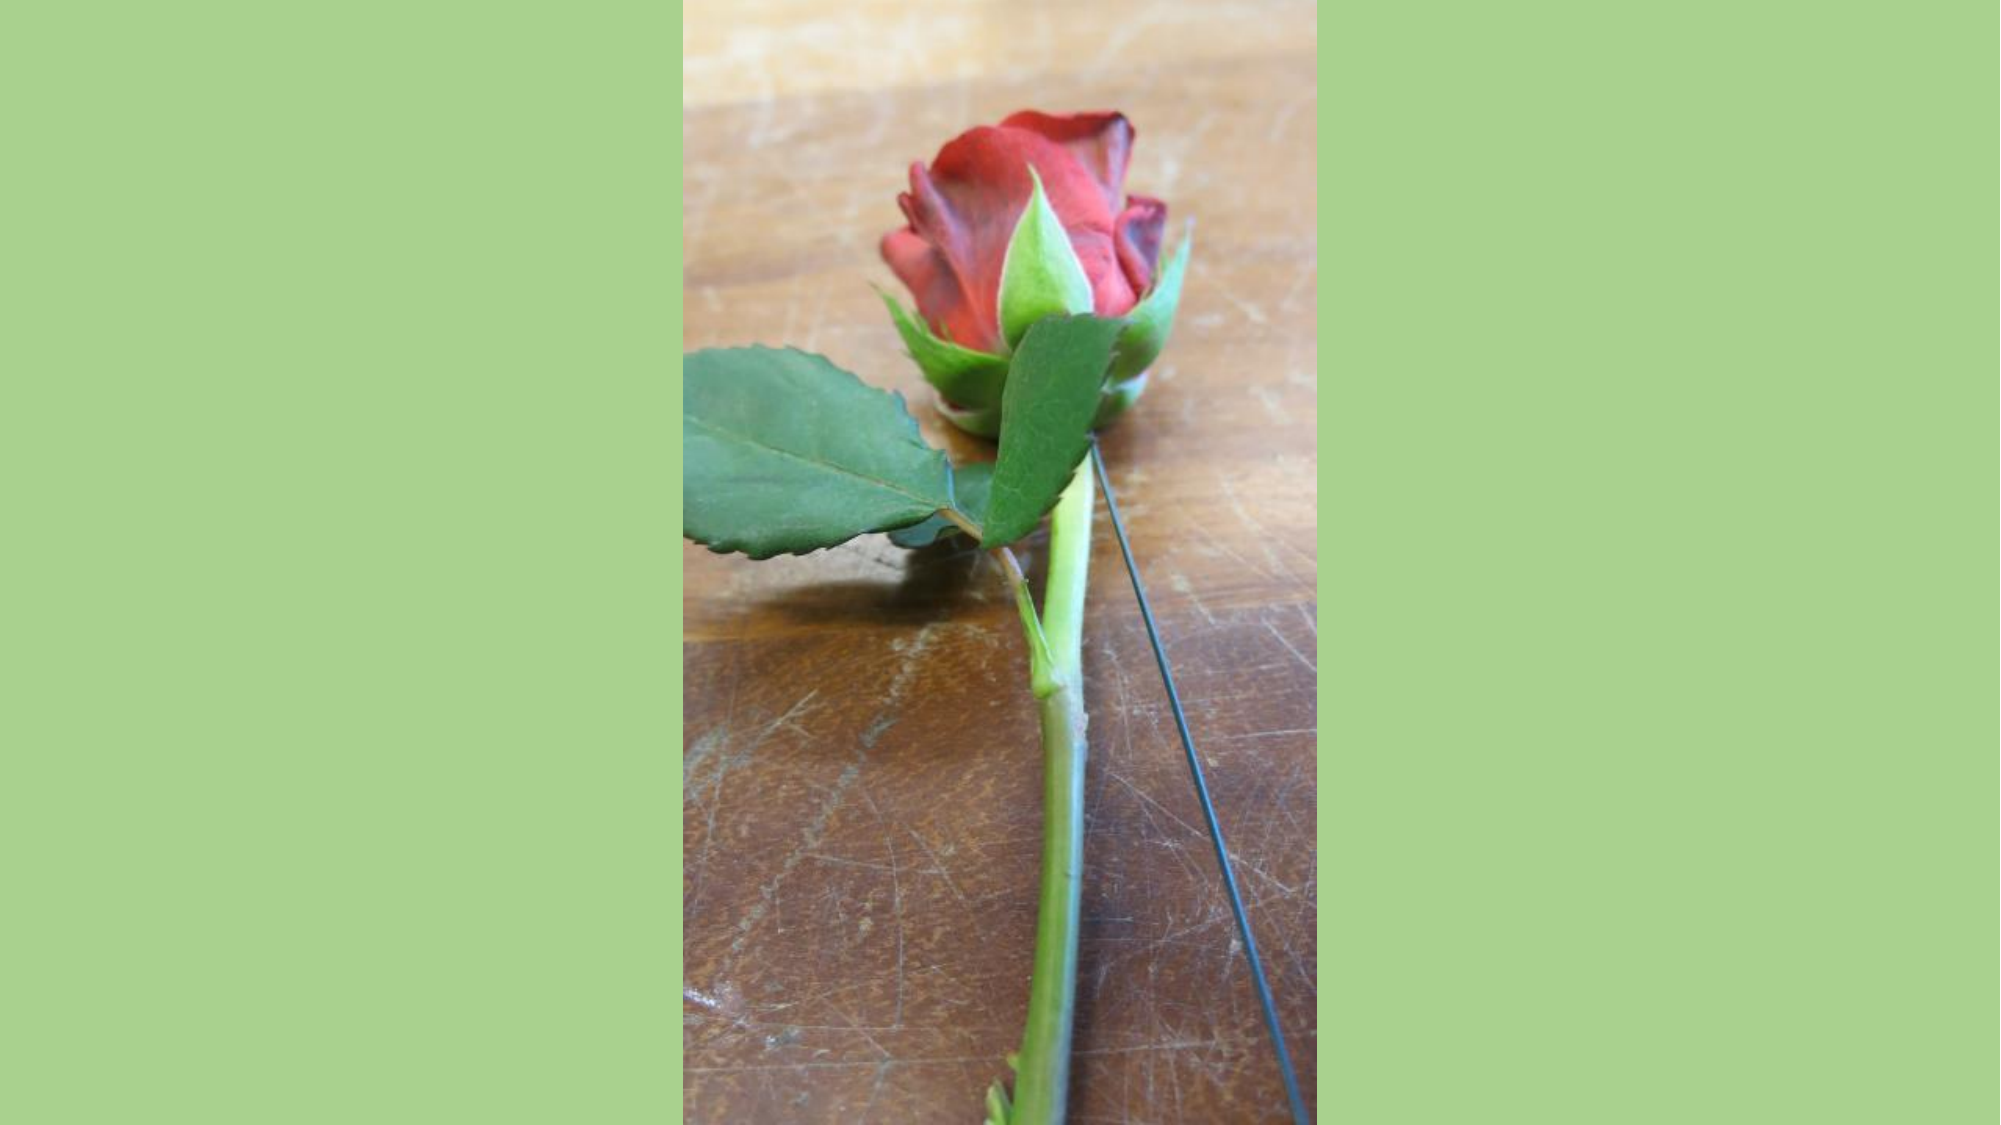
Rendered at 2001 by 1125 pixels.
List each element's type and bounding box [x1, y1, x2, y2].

picture [683, 0, 1317, 1125]
